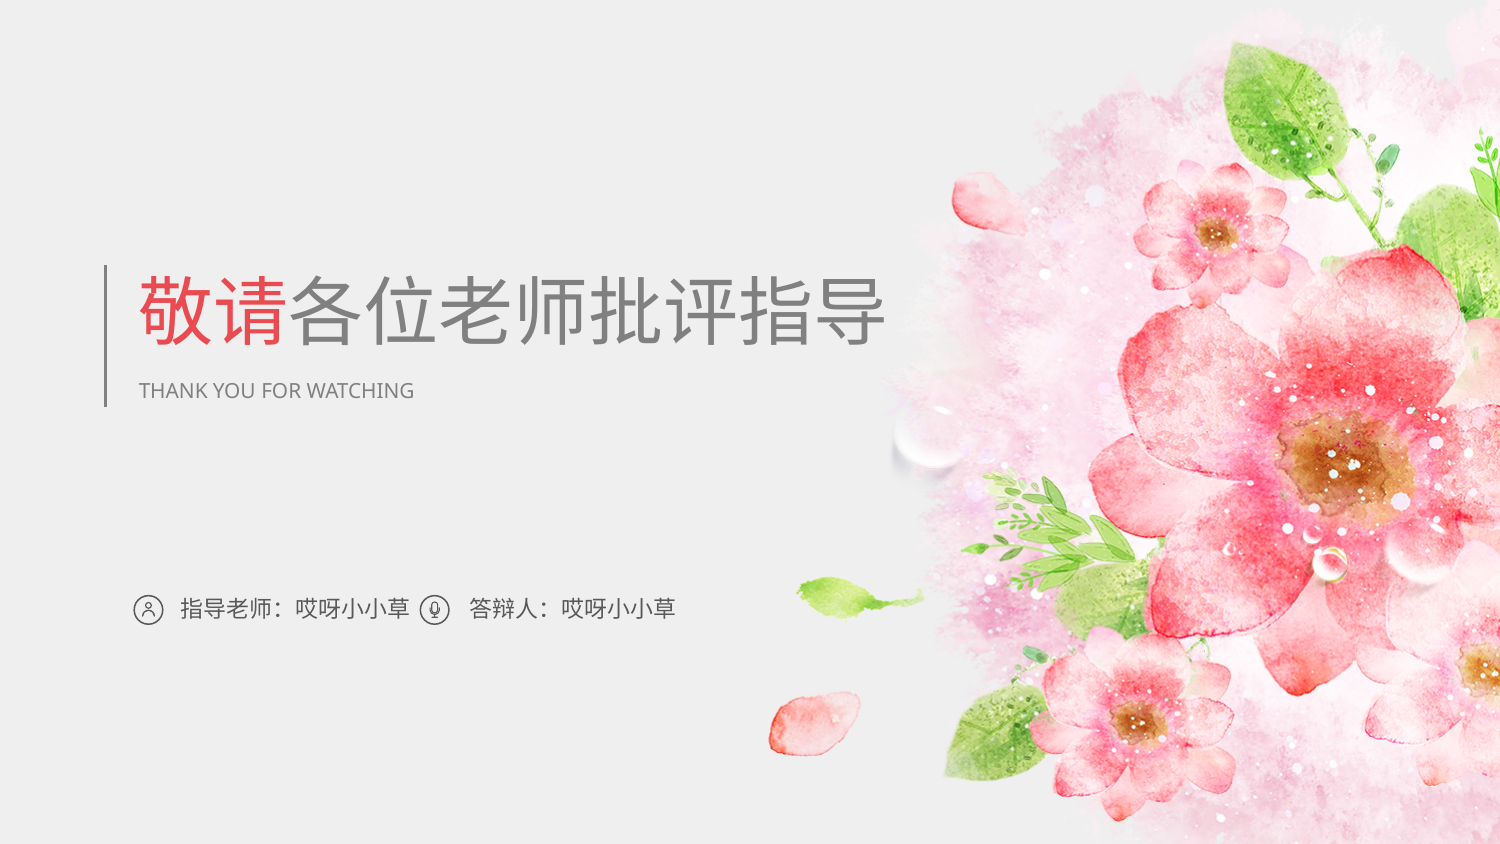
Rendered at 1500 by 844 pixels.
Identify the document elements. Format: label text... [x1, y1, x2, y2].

text_box 答辩人：哎呀小小草 [454, 587, 692, 630]
picture [0, 0, 1500, 844]
text_box 敬请各位老师批评指导 [123, 257, 1004, 363]
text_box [420, 595, 450, 625]
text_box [133, 595, 163, 625]
text_box 指导老师：哎呀小小草 [165, 587, 426, 630]
text_box THANK YOU FOR WATCHING [123, 370, 1004, 411]
